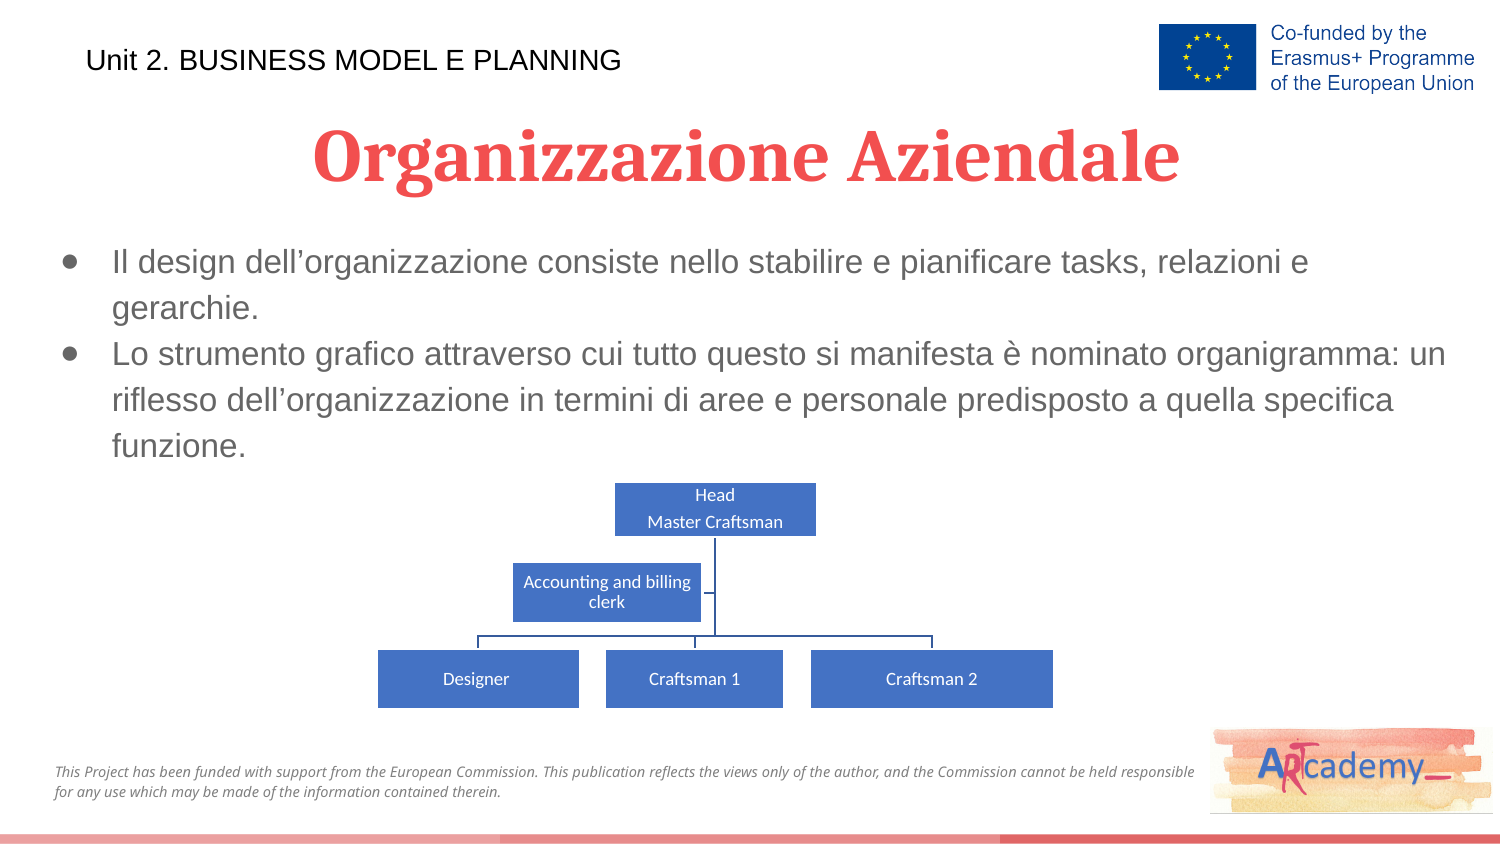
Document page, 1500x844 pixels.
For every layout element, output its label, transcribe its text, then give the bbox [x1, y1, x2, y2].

text_box Unit 2. BUSINESS MODEL E PLANNING [70, 33, 750, 84]
list Il design dell’organizzazione consiste nello stabilire e pianificare tasks, relazioni e gerarchie. Lo strumento grafico attraverso cui tutto questo si manifesta è nominato organigramma: un riflesso dell’organizzazione in termini di aree e personale predisposto a quella specifica funzione. [21, 219, 1479, 732]
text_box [350, 481, 1081, 710]
picture [1158, 24, 1474, 94]
title Organizzazione Aziendale [9, 84, 1487, 212]
text_box This Project has been funded with support from the European Commission. This publication reflects the views only of the author, and the Commission cannot be held responsible for any use which may be made of the information contained therein. [39, 754, 1205, 799]
picture [1210, 709, 1493, 844]
